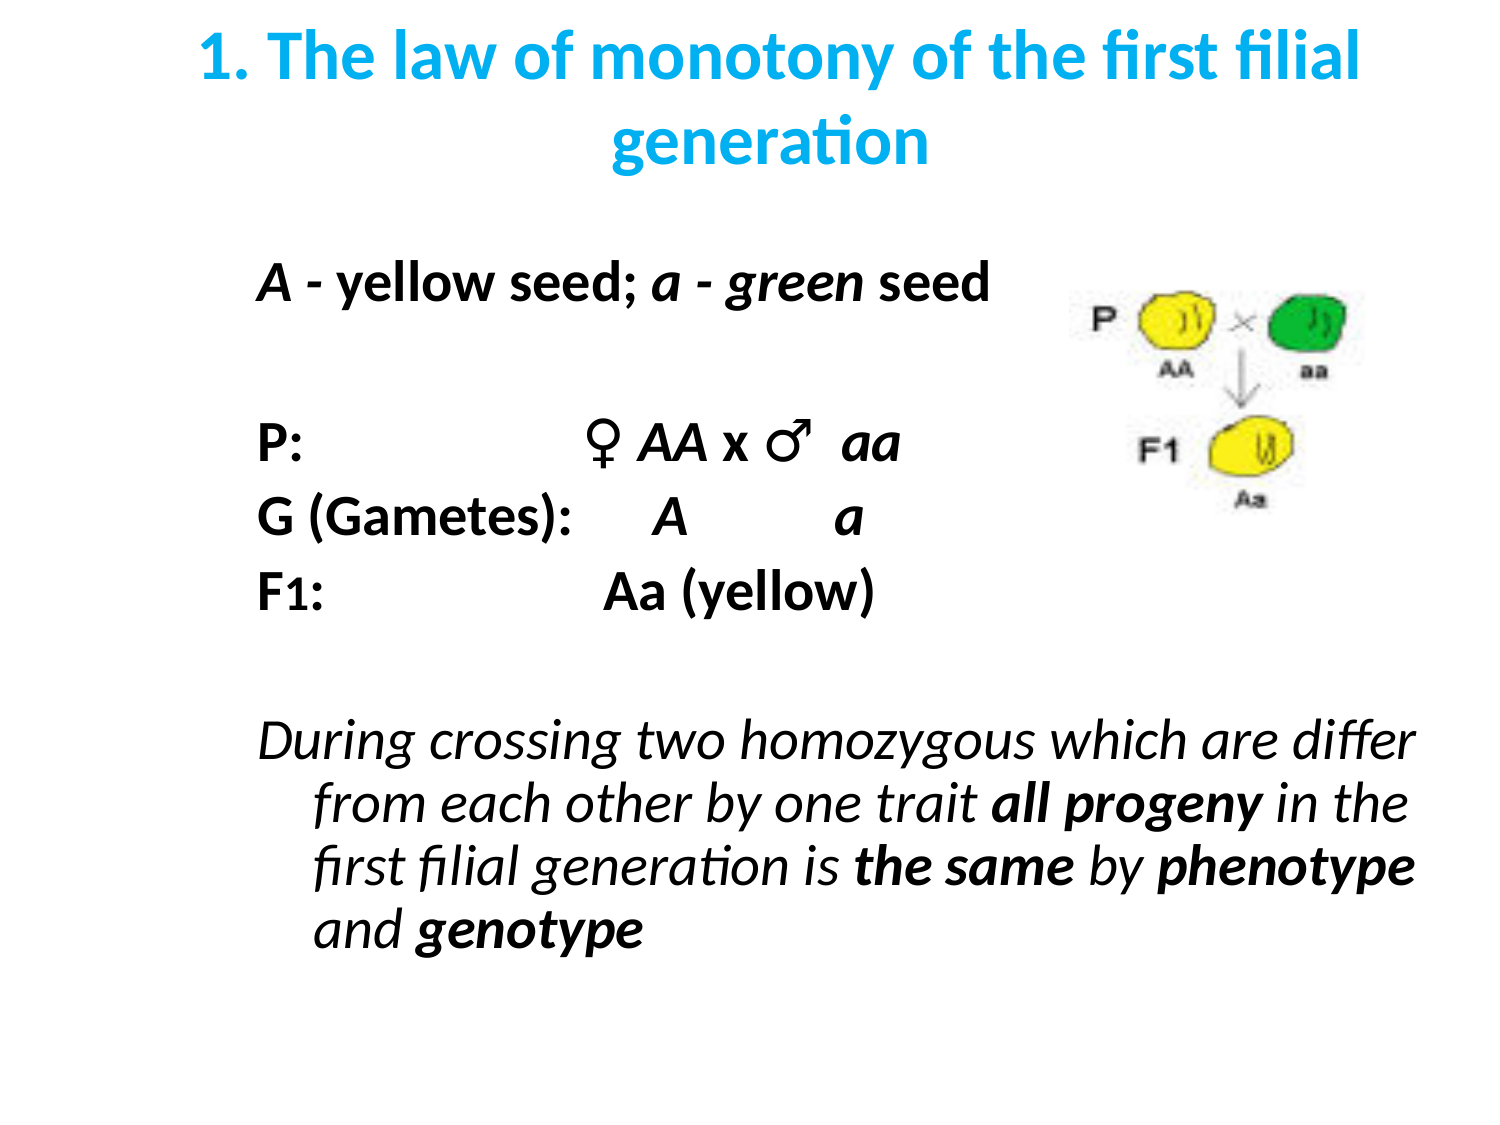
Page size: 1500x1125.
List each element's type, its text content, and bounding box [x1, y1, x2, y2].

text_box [1068, 266, 1389, 587]
title 1. The law of monotony of the first filial generation [58, 0, 1500, 188]
list A - yellow seed; a - green seed P: ♀ AA x ♂ aa G (Gametes): A a F1: Aa (yellow) During crossing two homozygous which are differ from each other by one trait all progeny in the first filial generation is the same by phenotype and genotype [242, 243, 1500, 1012]
